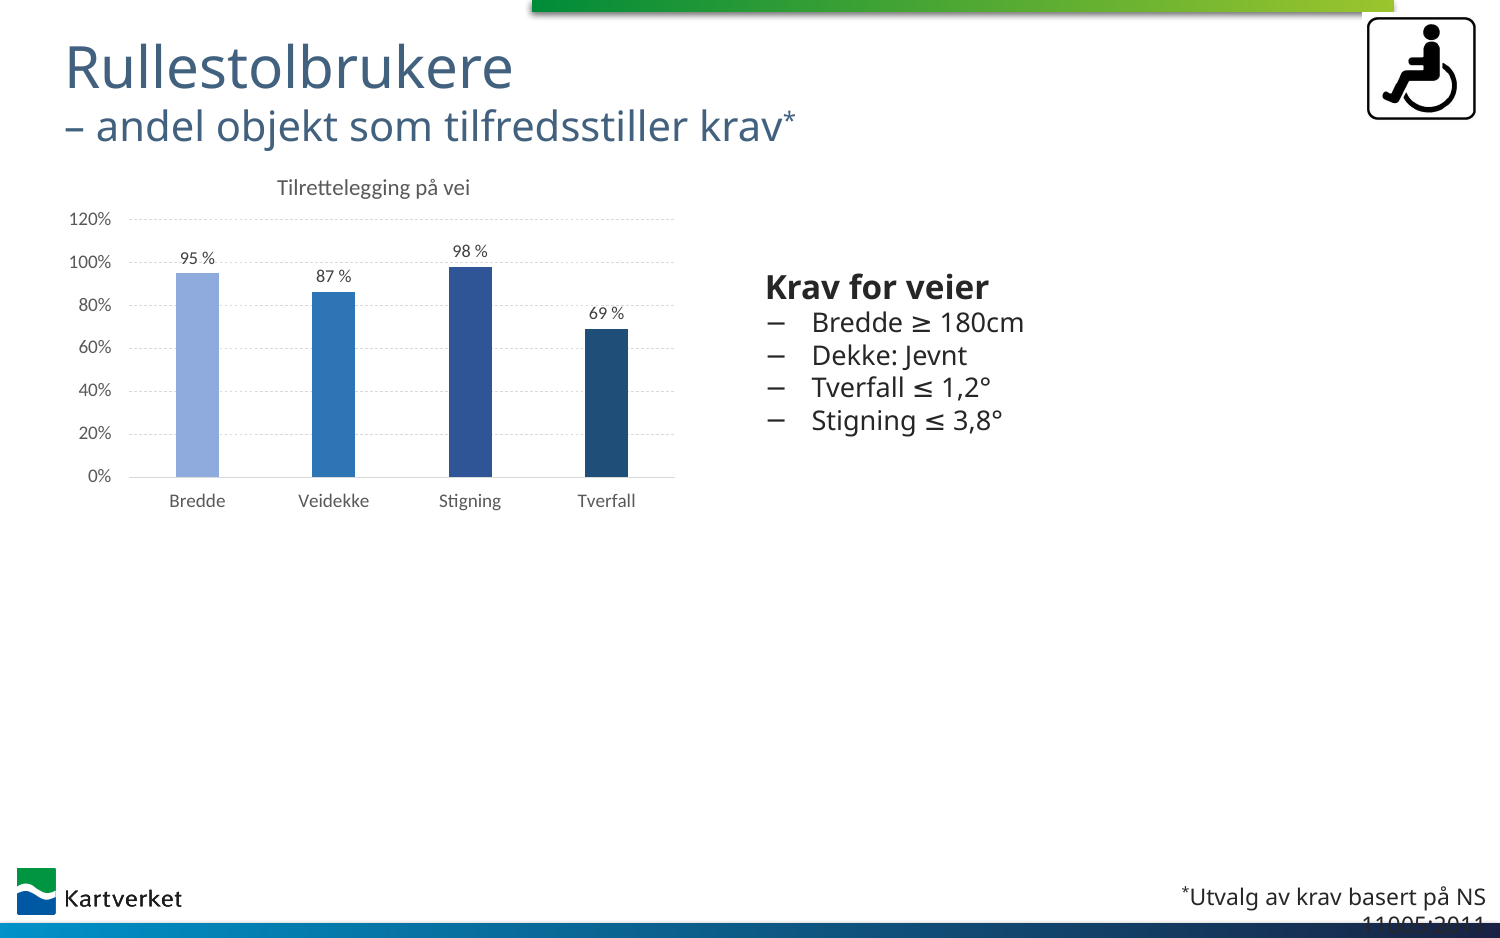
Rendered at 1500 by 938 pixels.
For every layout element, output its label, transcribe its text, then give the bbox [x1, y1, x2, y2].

picture [1362, 12, 1481, 126]
text_box Rullestolbrukere – andel objekt som tilfredsstiller krav* [49, 25, 1431, 158]
text_box Krav for veier Bredde ≥ 180cm Dekke: Jevnt Tverfall ≤ 1,2° Stigning ≤ 3,8° [750, 258, 1234, 444]
text_box *Utvalg av krav basert på NS 11005:2011 [1068, 873, 1500, 938]
picture [62, 166, 686, 519]
